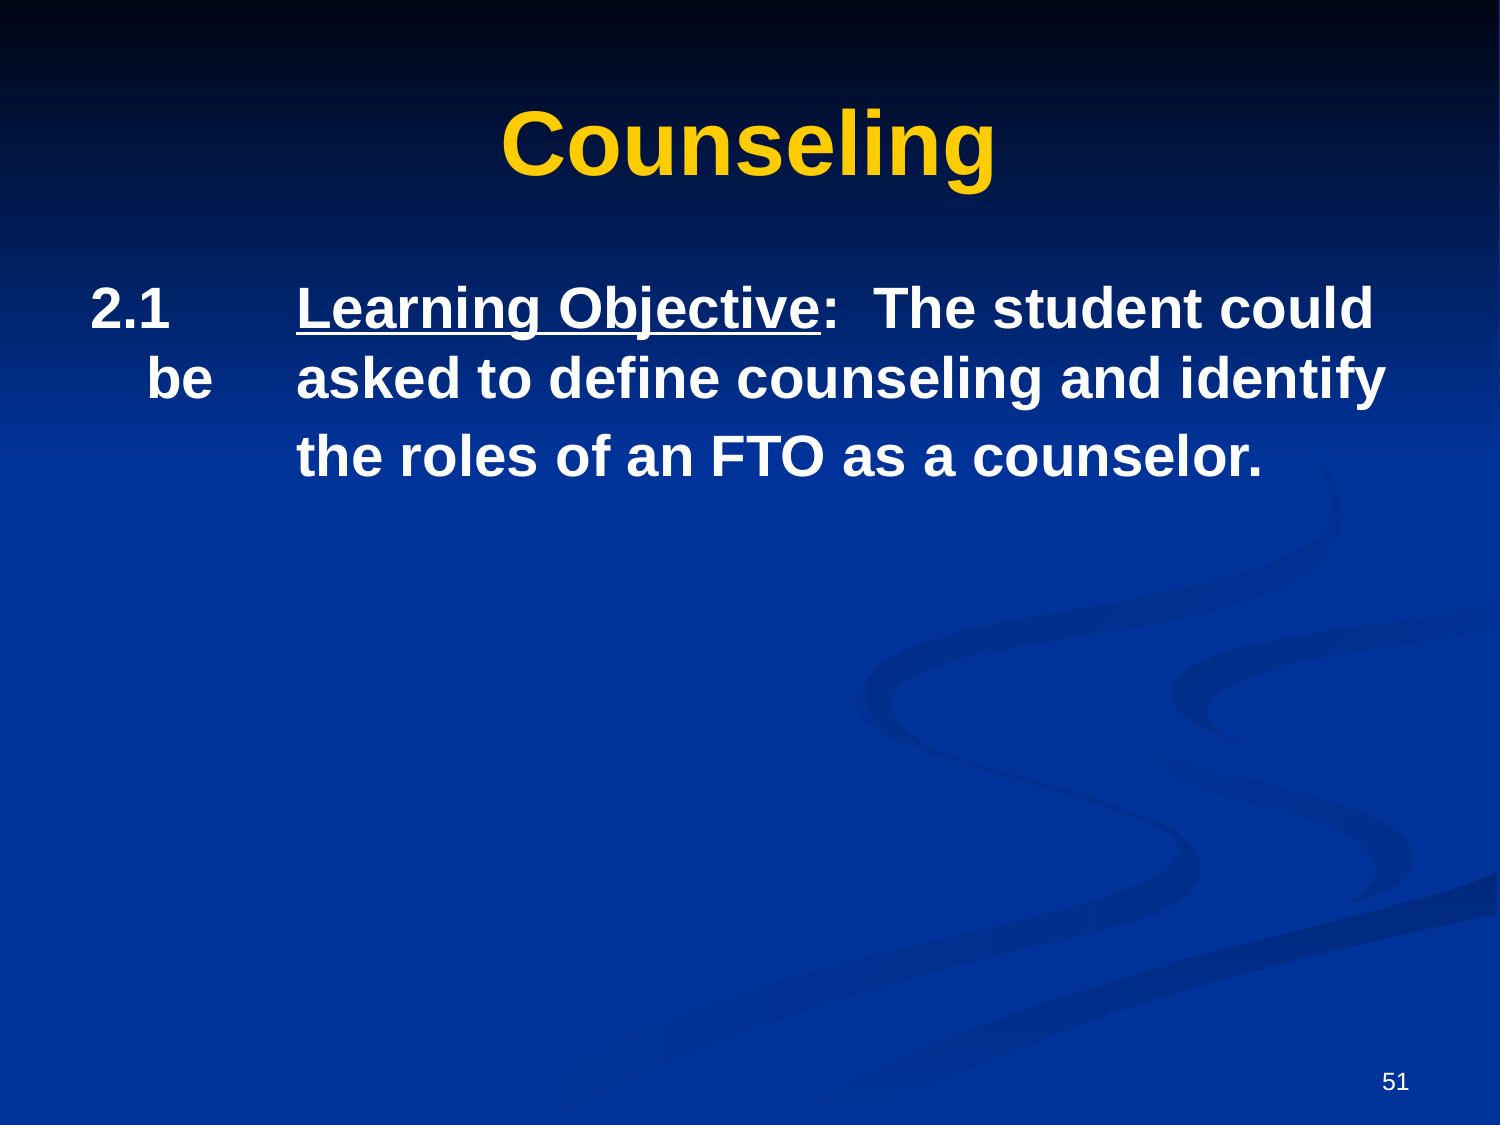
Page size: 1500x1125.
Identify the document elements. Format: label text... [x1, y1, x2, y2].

list 2.1 Learning Objective: The student could be asked to define counseling and identify the roles of an FTO as a counselor. [74, 262, 1426, 1006]
title Counseling [74, 44, 1426, 233]
slide_number 51 [1074, 1024, 1426, 1104]
